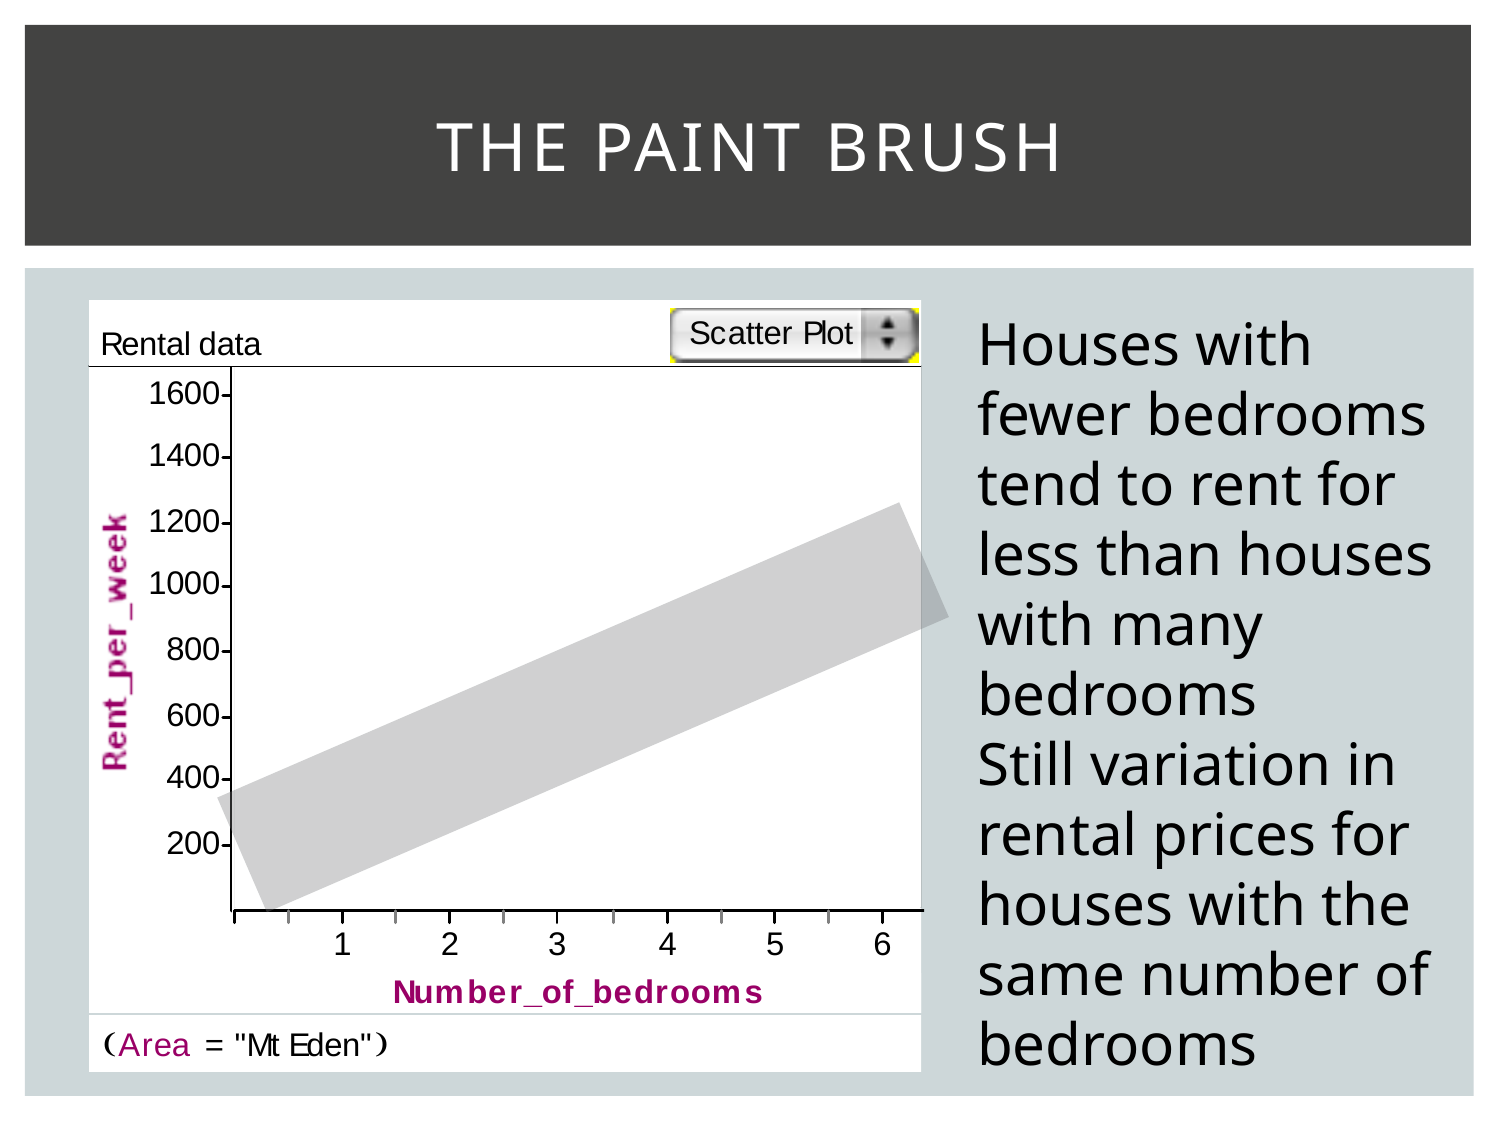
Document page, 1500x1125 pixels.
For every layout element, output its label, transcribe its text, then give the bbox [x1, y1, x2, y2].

picture [88, 299, 925, 1076]
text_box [241, 559, 925, 856]
text_box Houses with fewer bedrooms tend to rent for less than houses with many bedrooms Still variation in rental prices for houses with the same number of bedrooms [962, 299, 1450, 1085]
title The paint brush [62, 58, 1438, 232]
